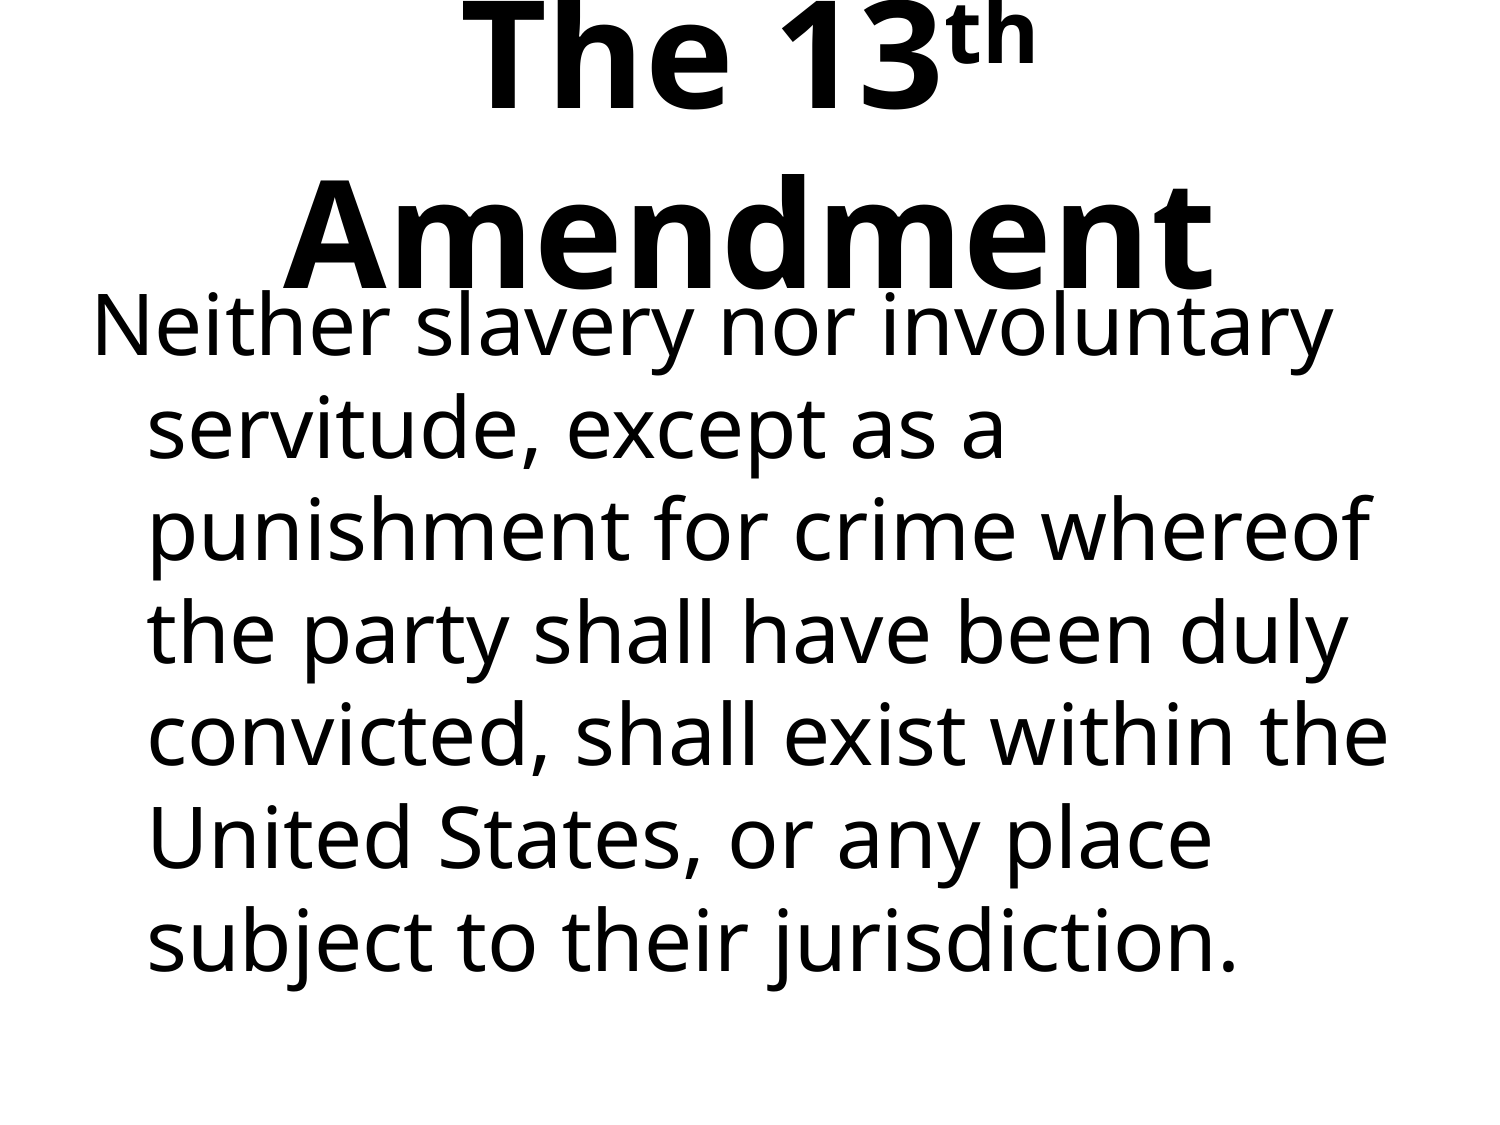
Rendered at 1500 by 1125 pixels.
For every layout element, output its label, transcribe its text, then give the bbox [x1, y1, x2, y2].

title The 13th Amendment [75, 45, 1425, 233]
list Neither slavery nor involuntary servitude, except as a punishment for crime whereof the party shall have been duly convicted, shall exist within the United States, or any place subject to their jurisdiction. [75, 262, 1425, 1005]
